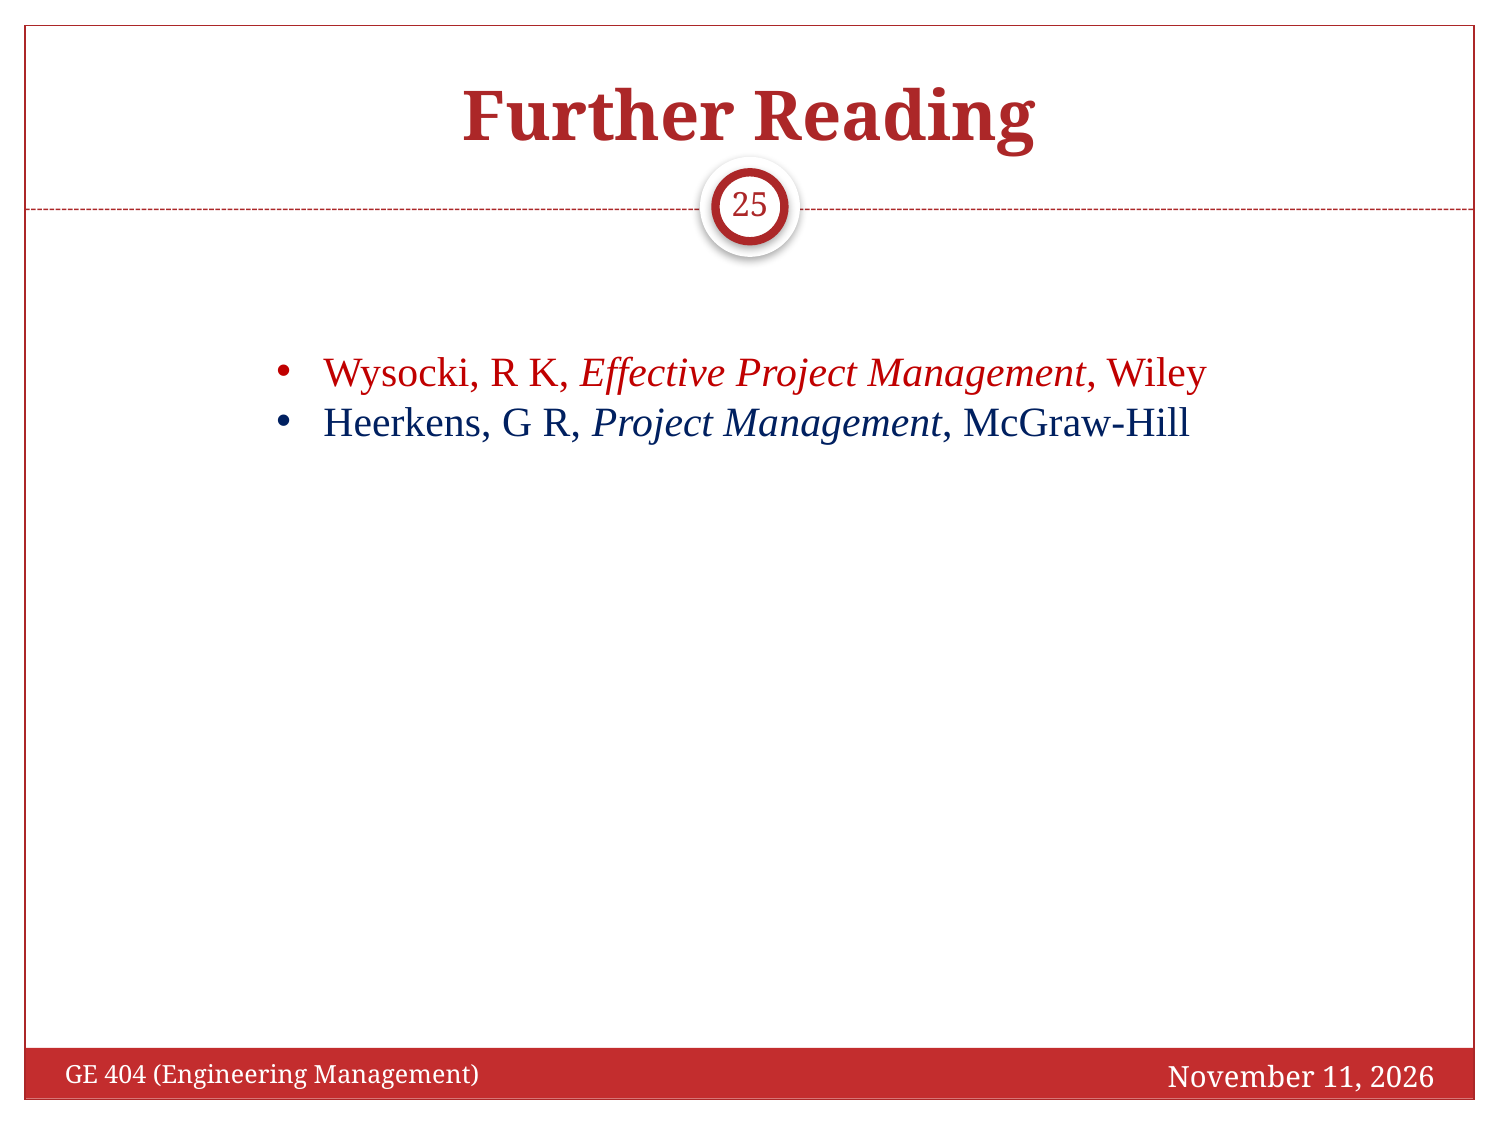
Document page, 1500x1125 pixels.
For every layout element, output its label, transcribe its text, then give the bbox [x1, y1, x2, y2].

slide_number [950, 1050, 1450, 1111]
text_box Wysocki, R K, Effective Project Management, Wiley Heerkens, G R, Project Management, McGraw-Hill [261, 337, 1238, 453]
title Further Reading [49, 37, 1450, 162]
footer GE 404 (Engineering Management) [50, 1051, 850, 1112]
slide_number 25 [712, 169, 788, 243]
